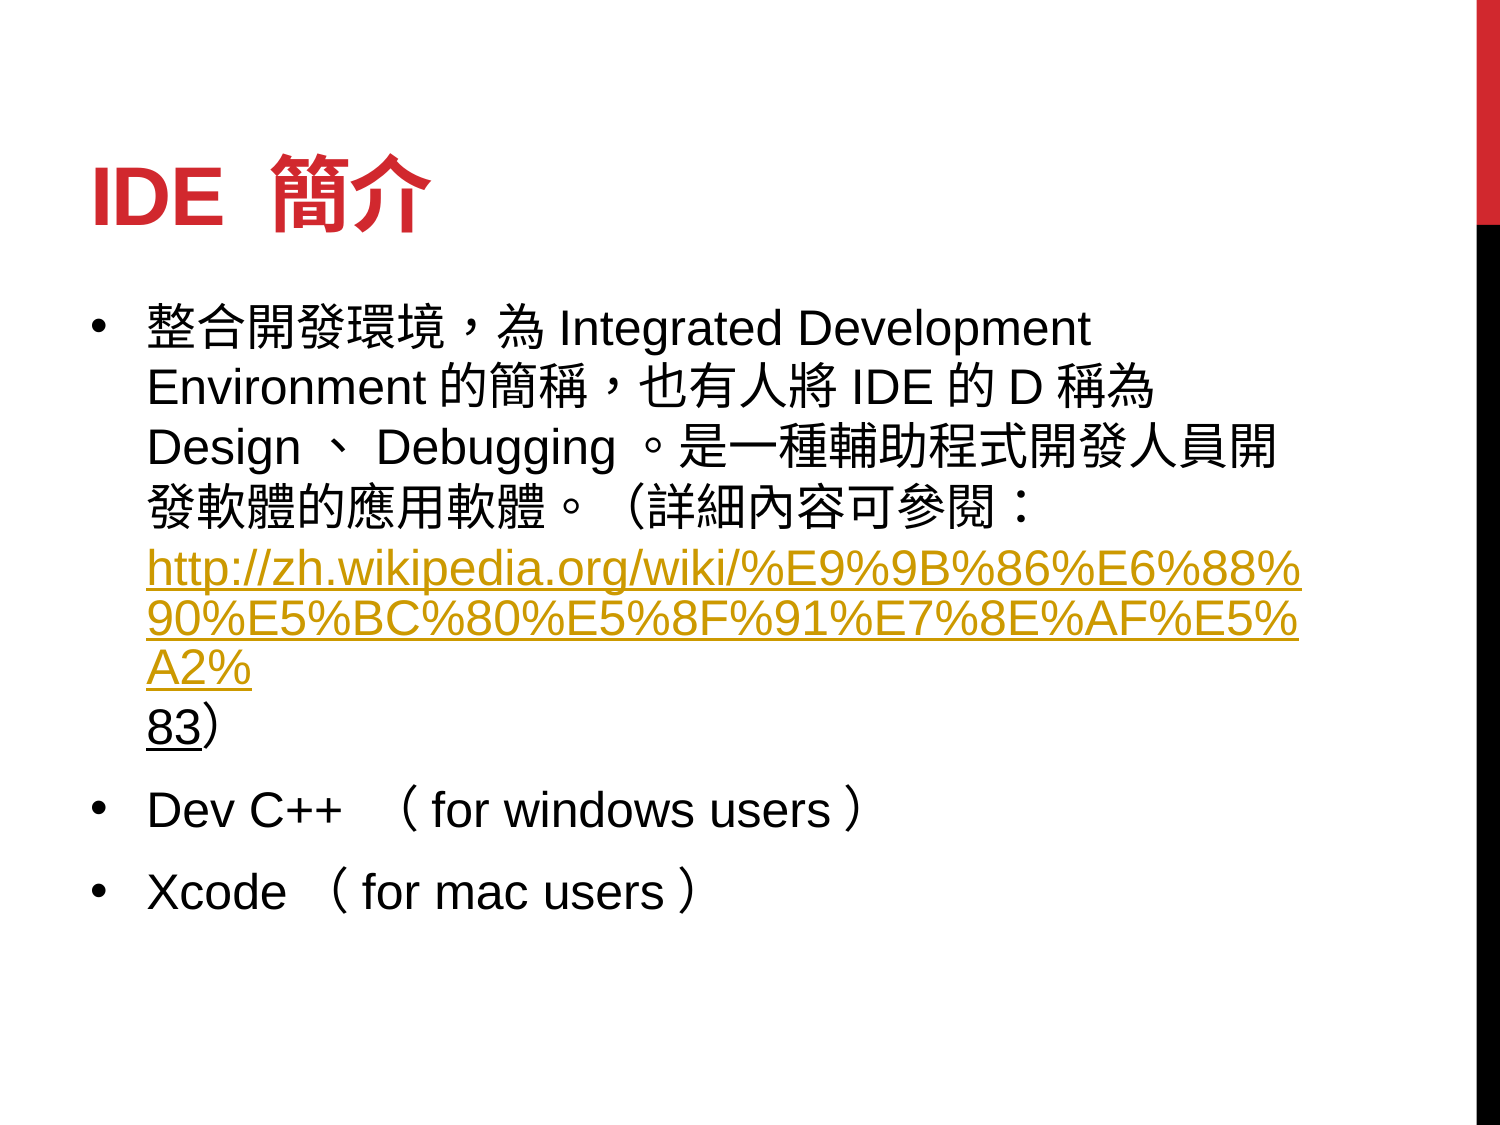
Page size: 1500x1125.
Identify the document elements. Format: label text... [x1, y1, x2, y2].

list 整合開發環境，為Integrated Development Environment的簡稱，也有人將IDE的D稱為Design、Debugging。是一種輔助程式開發人員開發軟體的應用軟體。（詳細內容可參閱：http://zh.wikipedia.org/wiki/%E9%9B%86%E6%88%90%E5%BC%80%E5%8F%91%E7%8E%AF%E5%A2%83） Dev C++ （for windows users） Xcode（for mac users） [75, 287, 1325, 1005]
title IDE 簡介 [75, 25, 1025, 250]
